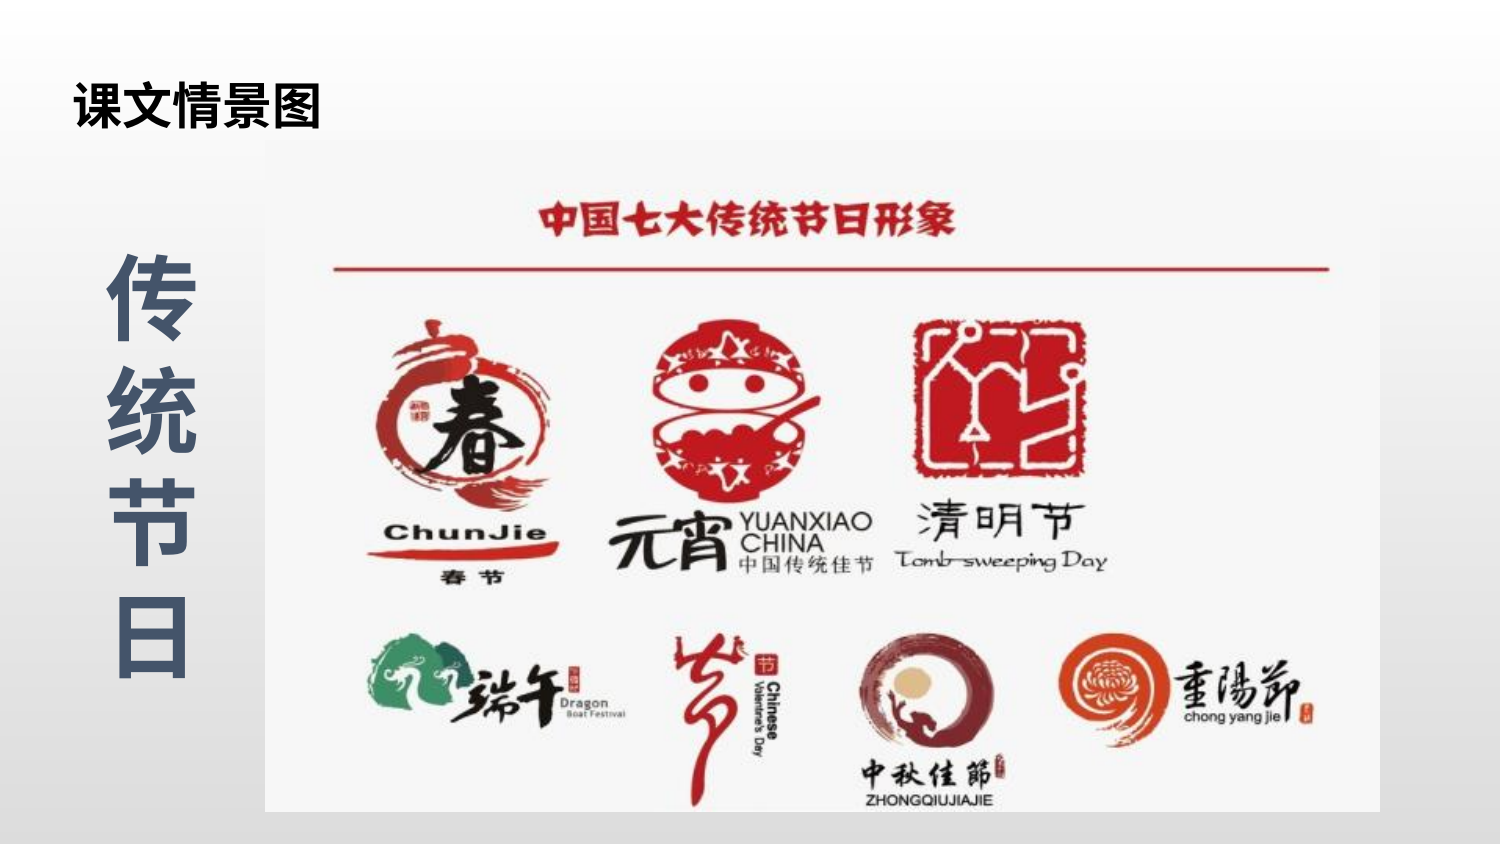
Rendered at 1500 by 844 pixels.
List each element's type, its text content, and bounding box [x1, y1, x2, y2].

picture [265, 140, 1380, 812]
text_box 传统节日 [94, 234, 216, 696]
text_box 课文情景图 [61, 68, 510, 140]
